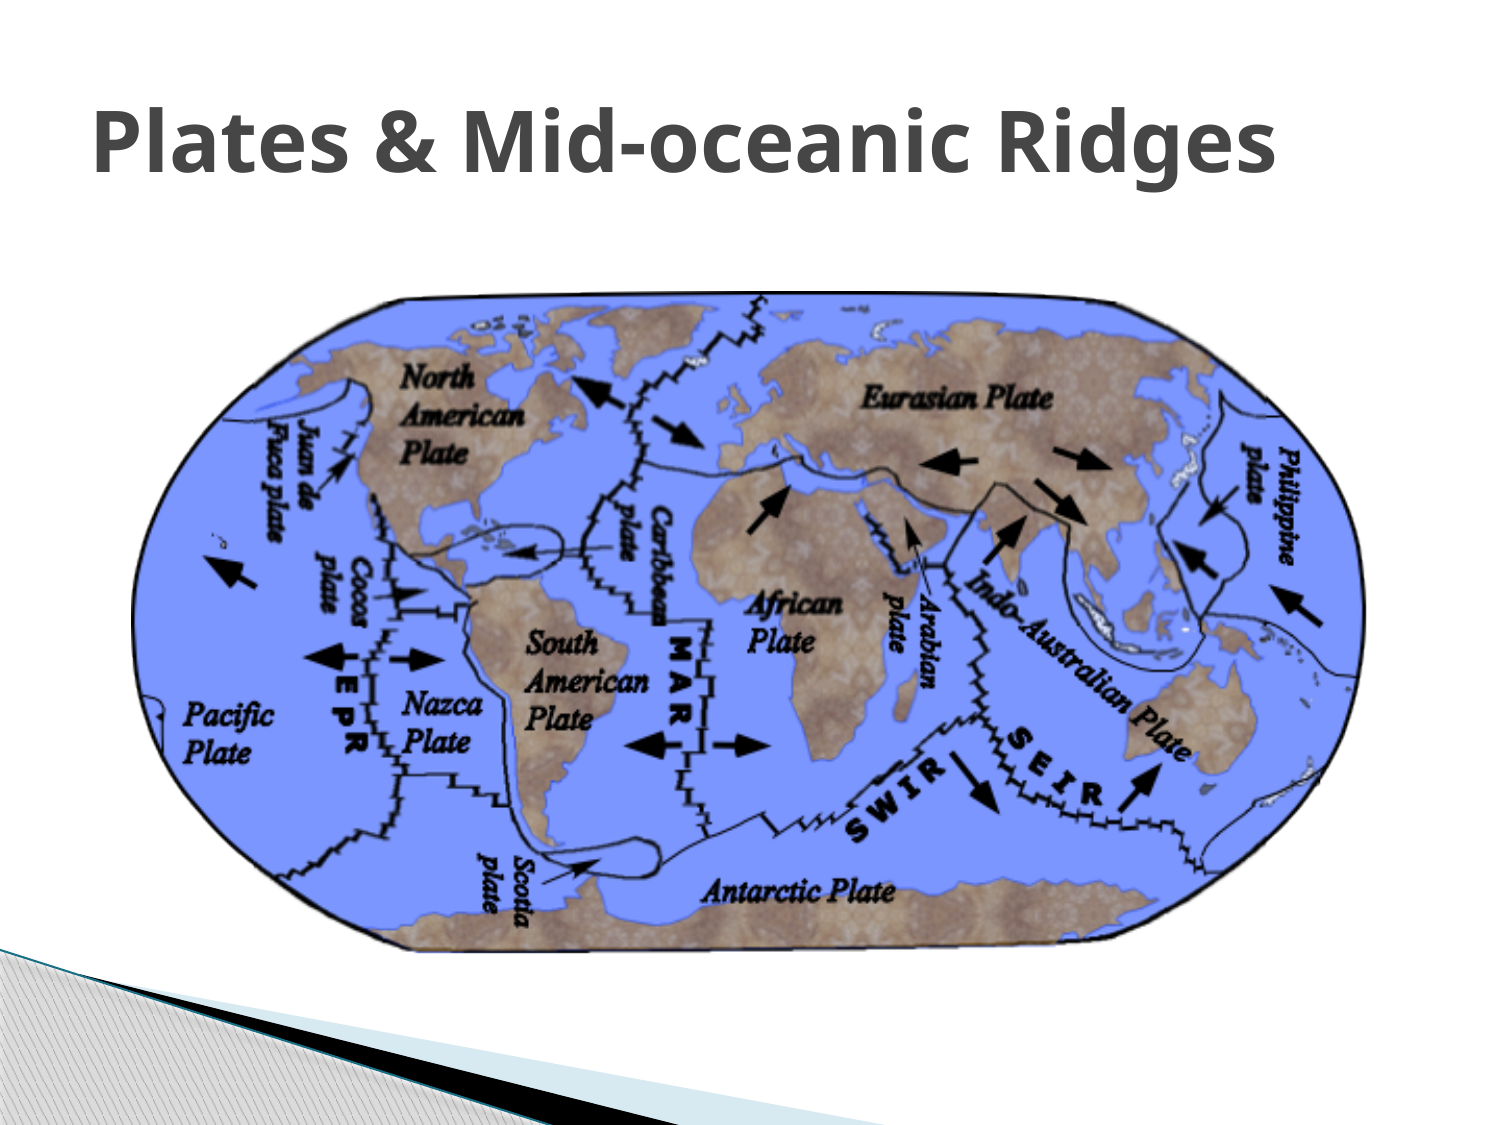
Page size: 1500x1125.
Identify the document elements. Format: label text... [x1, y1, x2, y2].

title Plates & Mid-oceanic Ridges [75, 45, 1425, 233]
picture [131, 290, 1369, 956]
